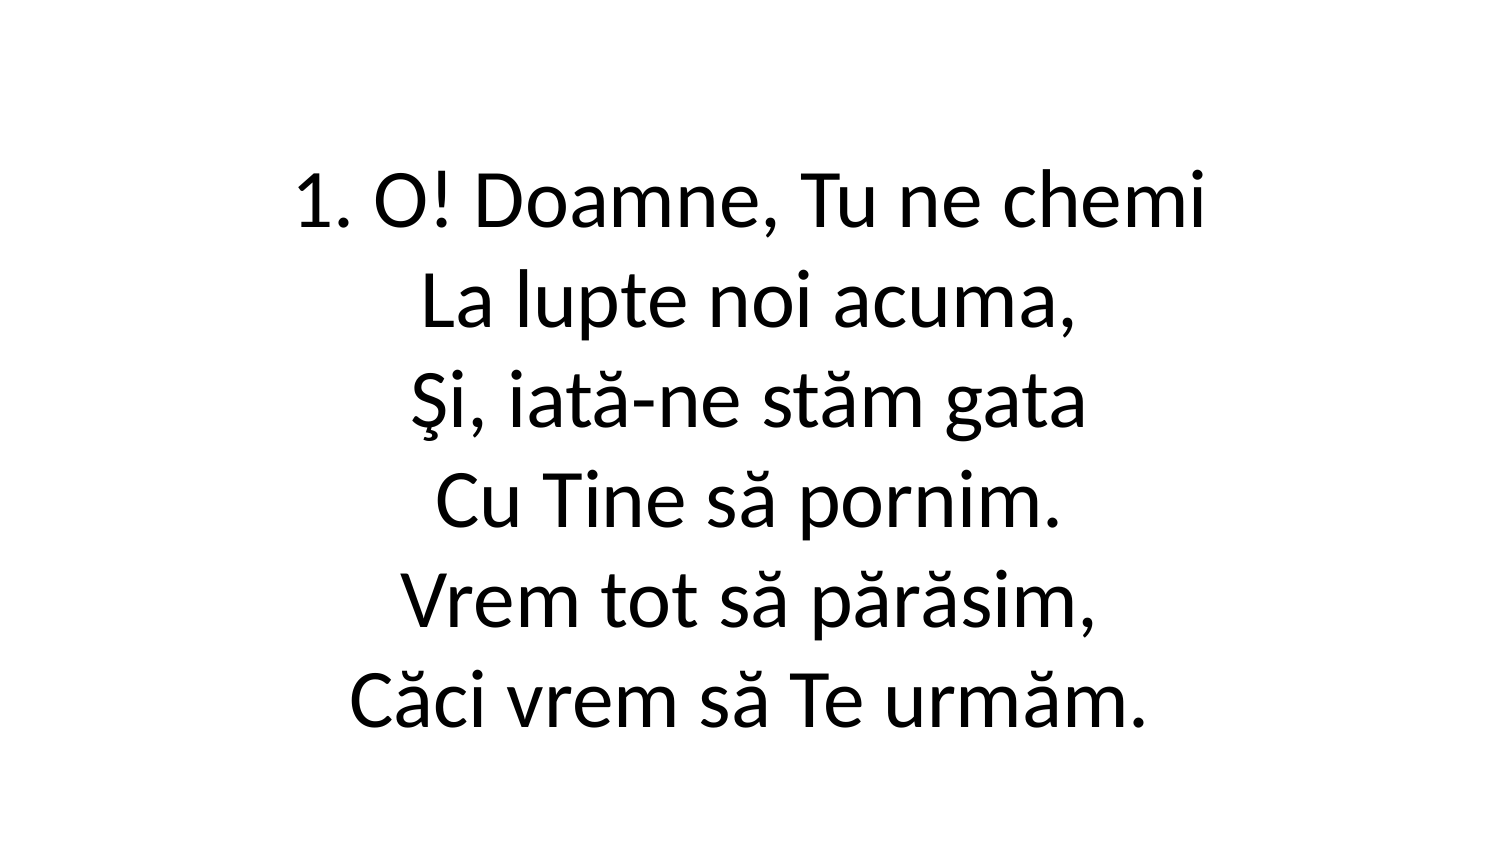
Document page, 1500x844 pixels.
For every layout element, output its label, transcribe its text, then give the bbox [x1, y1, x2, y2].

text_box 1. O! Doamne, Tu ne chemi La lupte noi acuma, Şi, iată-ne stăm gata Cu Tine să pornim. Vrem tot să părăsim, Căci vrem să Te urmăm. [276, 92, 1224, 752]
